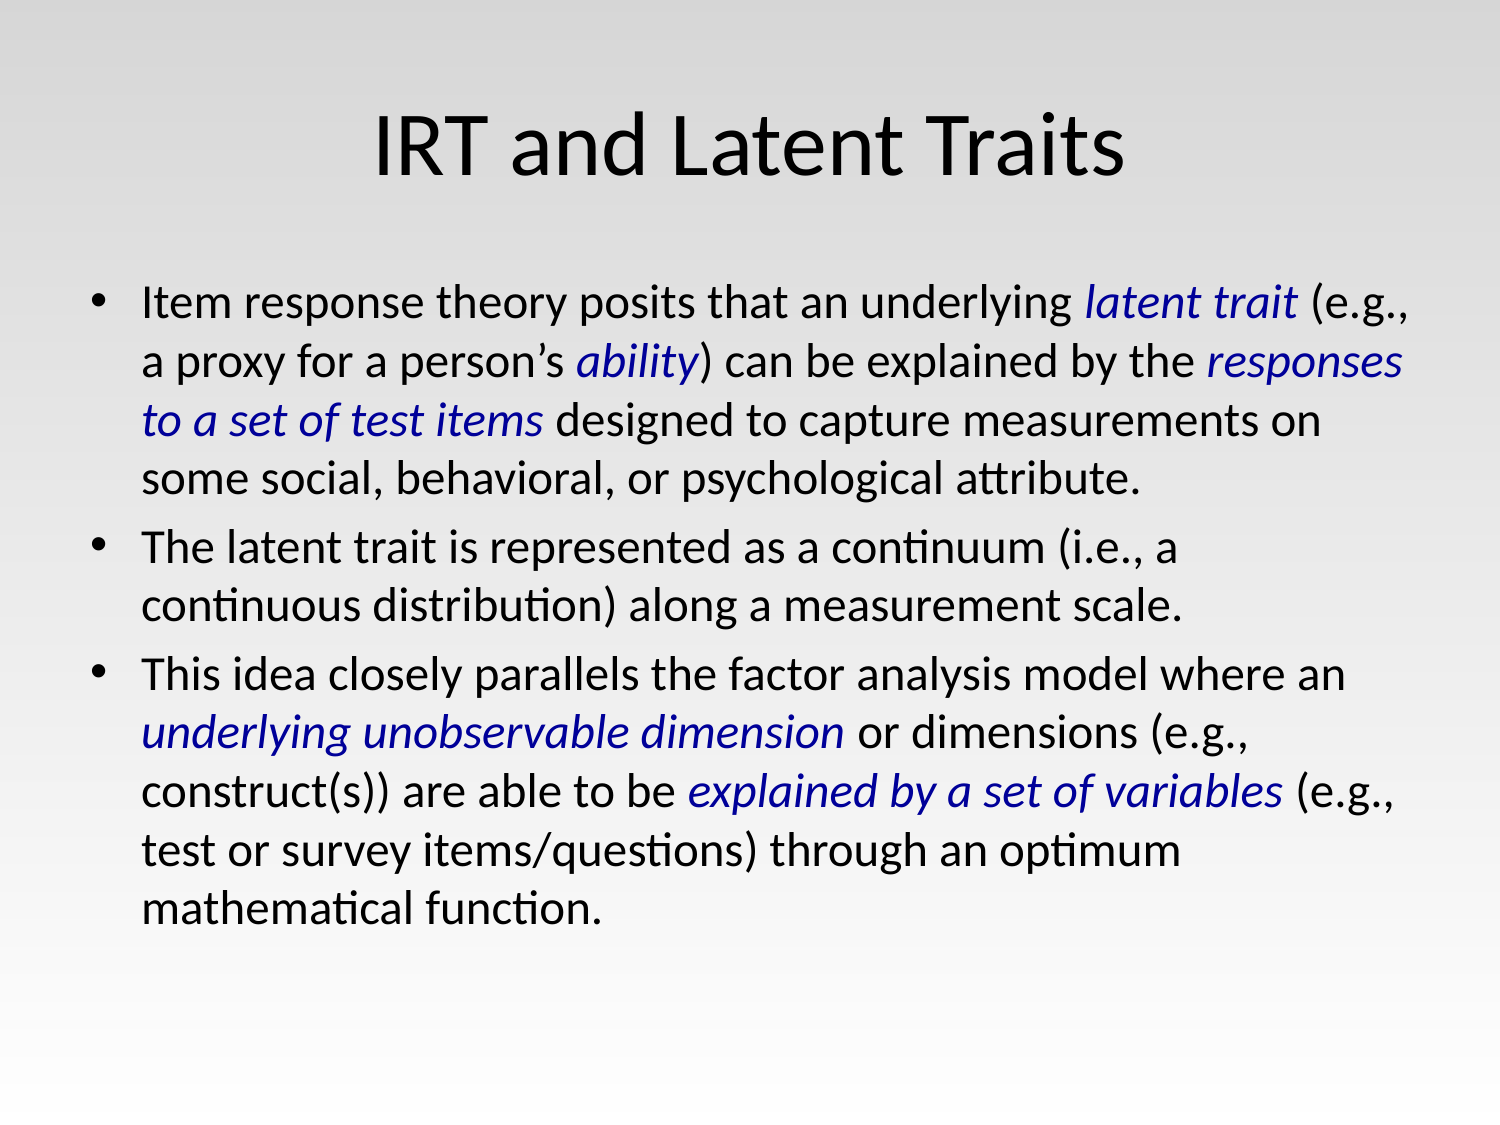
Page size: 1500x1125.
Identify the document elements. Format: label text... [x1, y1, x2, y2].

title IRT and Latent Traits [75, 45, 1425, 233]
list Item response theory posits that an underlying latent trait (e.g., a proxy for a person’s ability) can be explained by the responses to a set of test items designed to capture measurements on some social, behavioral, or psychological attribute. The latent trait is represented as a continuum (i.e., a continuous distribution) along a measurement scale. This idea closely parallels the factor analysis model where an underlying unobservable dimension or dimensions (e.g., construct(s)) are able to be explained by a set of variables (e.g., test or survey items/questions) through an optimum mathematical function. [75, 262, 1425, 1005]
